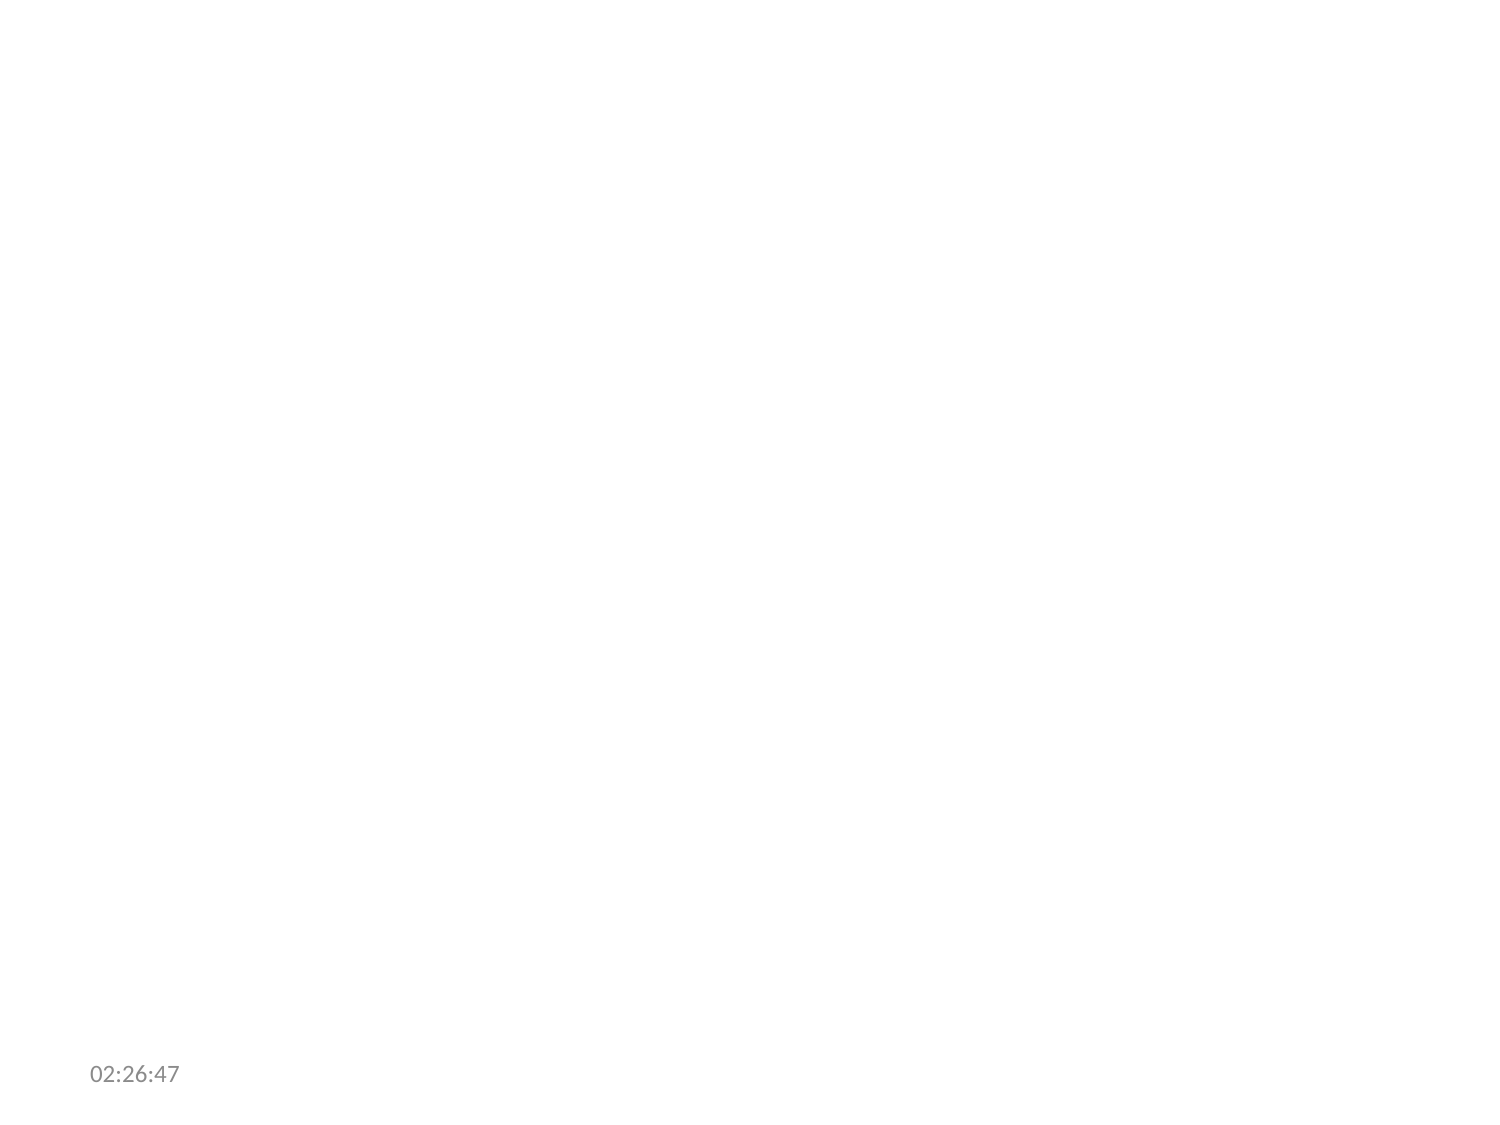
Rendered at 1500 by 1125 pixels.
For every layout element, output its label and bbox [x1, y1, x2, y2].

slide_number [75, 1042, 425, 1103]
